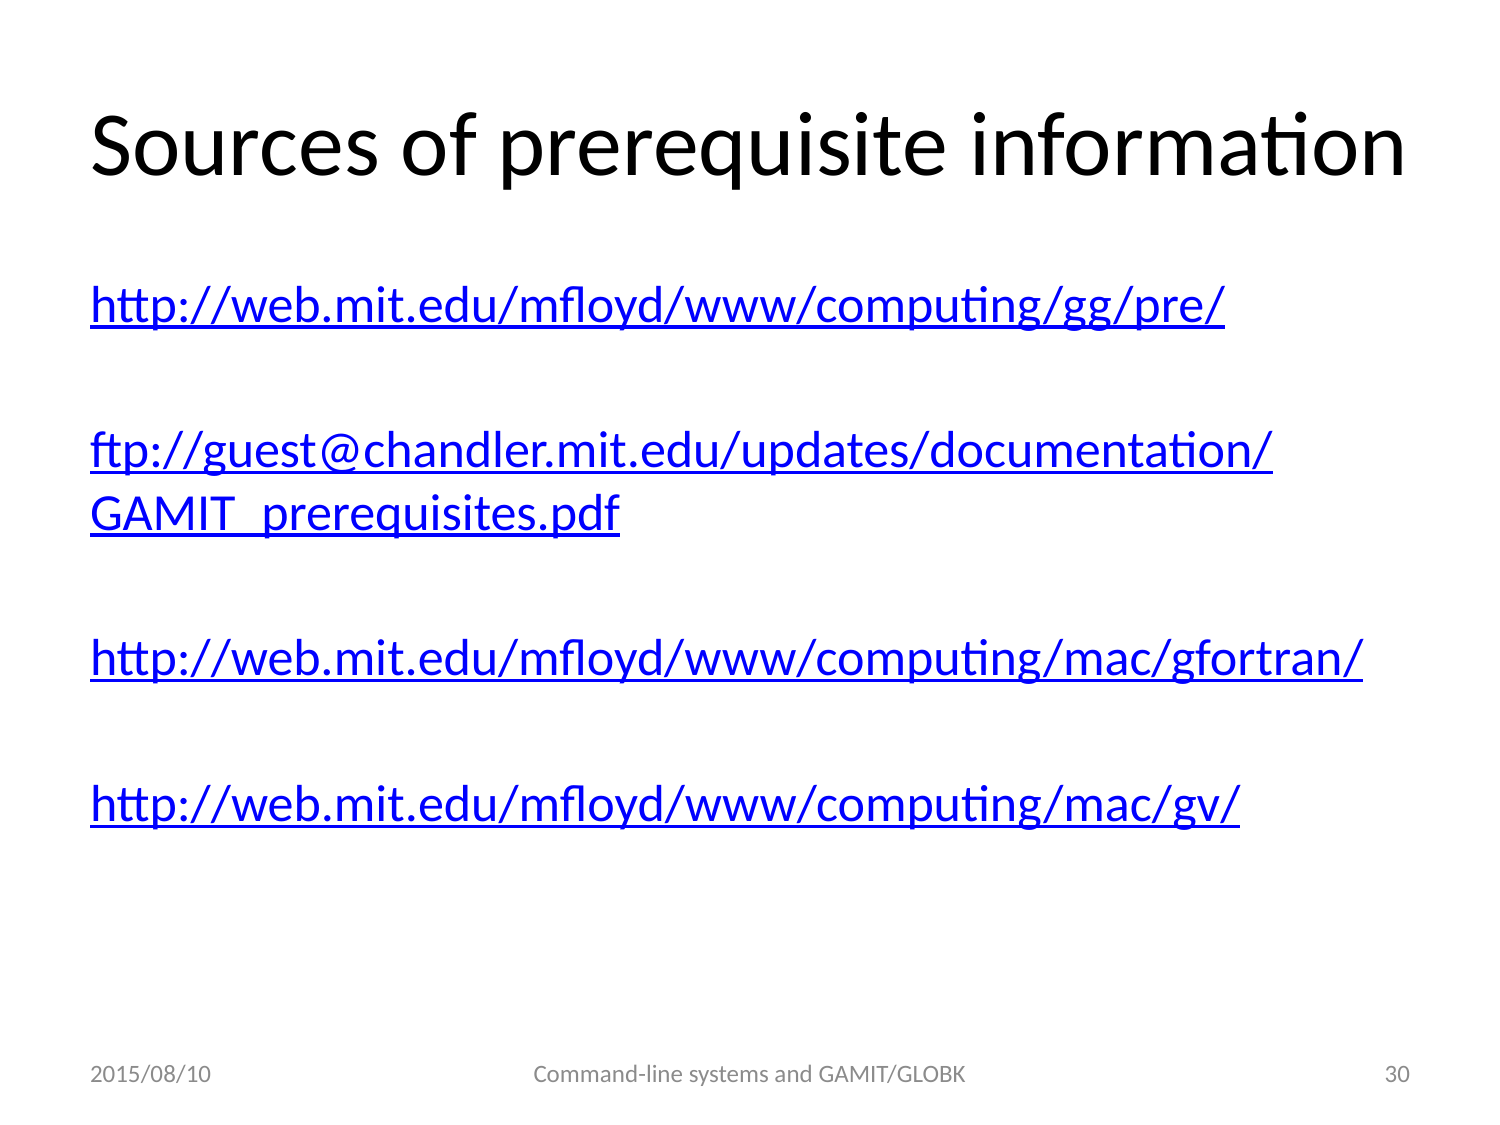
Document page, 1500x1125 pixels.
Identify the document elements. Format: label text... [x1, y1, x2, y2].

title Sources of prerequisite information [75, 45, 1425, 233]
list http://web.mit.edu/mfloyd/www/computing/gg/pre/ ftp://guest@chandler.mit.edu/updates/documentation/GAMIT_prerequisites.pdf http://web.mit.edu/mfloyd/www/computing/mac/gfortran/ http://web.mit.edu/mfloyd/www/computing/mac/gv/ [75, 262, 1425, 1005]
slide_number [75, 1042, 425, 1103]
footer Command-line systems and GAMIT/GLOBK [512, 1042, 988, 1103]
slide_number 30 [1074, 1042, 1425, 1103]
